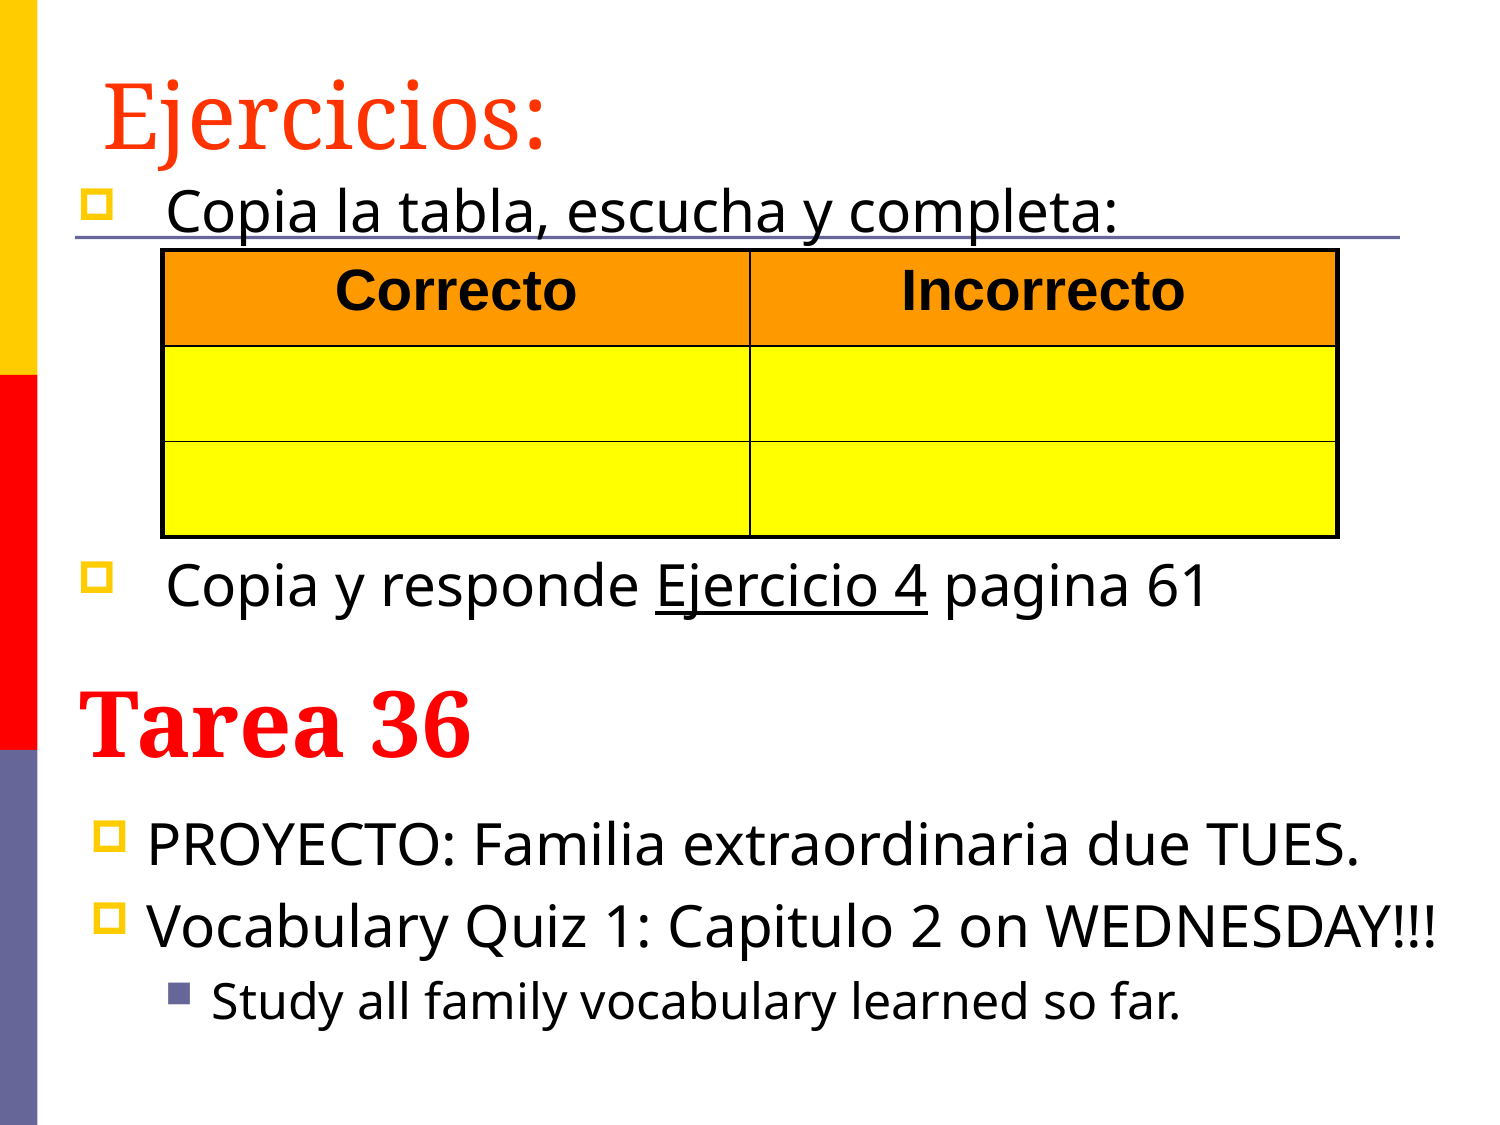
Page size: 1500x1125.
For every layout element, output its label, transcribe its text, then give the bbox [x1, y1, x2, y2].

text_box Tarea 36 [64, 596, 1415, 784]
table_cell [165, 442, 749, 535]
text_box PROYECTO: Familia extraordinaria due TUES. Vocabulary Quiz 1: Capitulo 2 on WEDNESDAY!!! Study all family vocabulary learned so far. [74, 799, 1500, 963]
table_header Incorrecto [751, 252, 1335, 345]
list Copia la tabla, escucha y completa: Copia y responde Ejercicio 4 pagina 61 [62, 174, 1425, 1125]
table_cell [165, 347, 749, 441]
table_cell [751, 442, 1335, 535]
table_header Correcto [165, 252, 749, 345]
table_cell [751, 347, 1335, 441]
title Ejercicios: [87, 0, 1438, 175]
